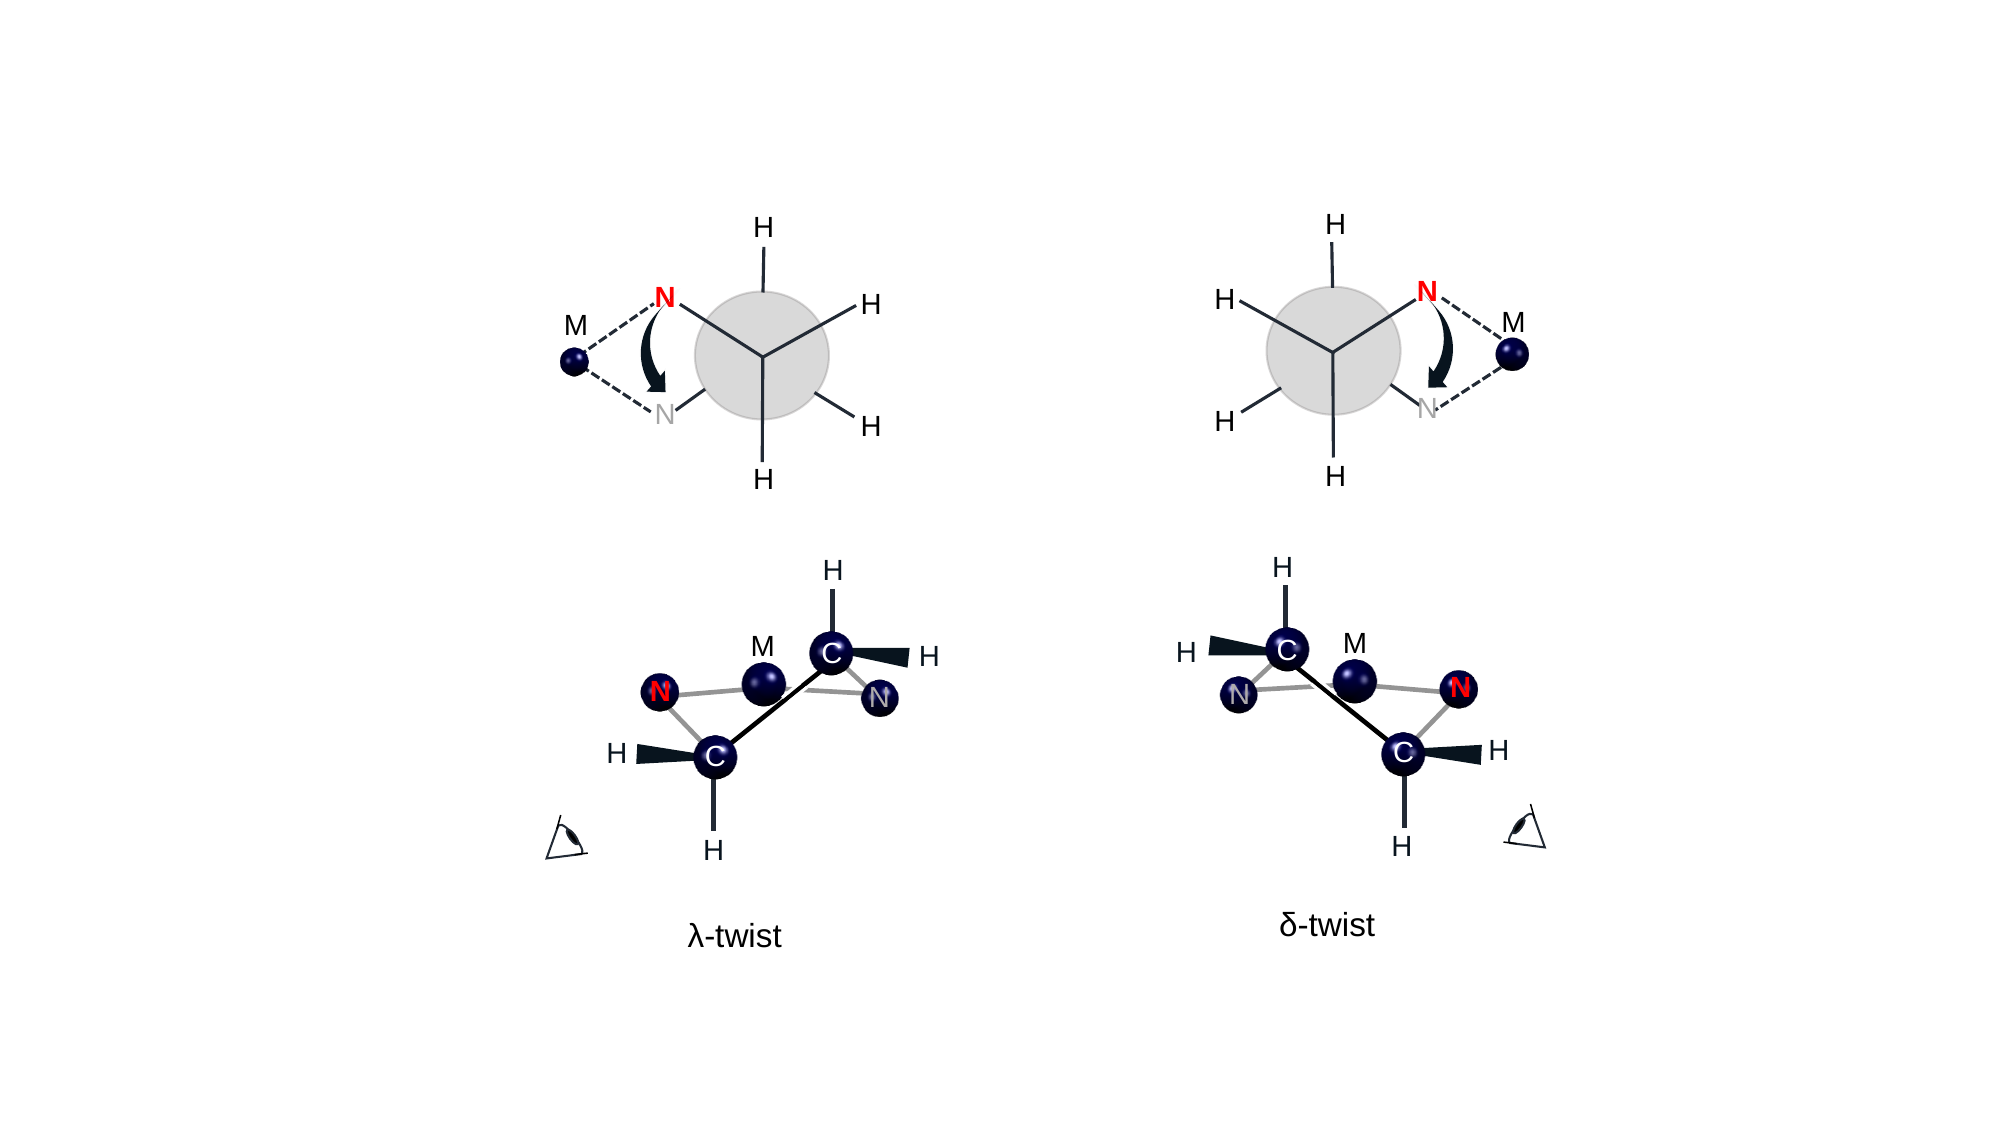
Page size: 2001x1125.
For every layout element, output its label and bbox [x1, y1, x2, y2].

text_box [542, 198, 1549, 963]
